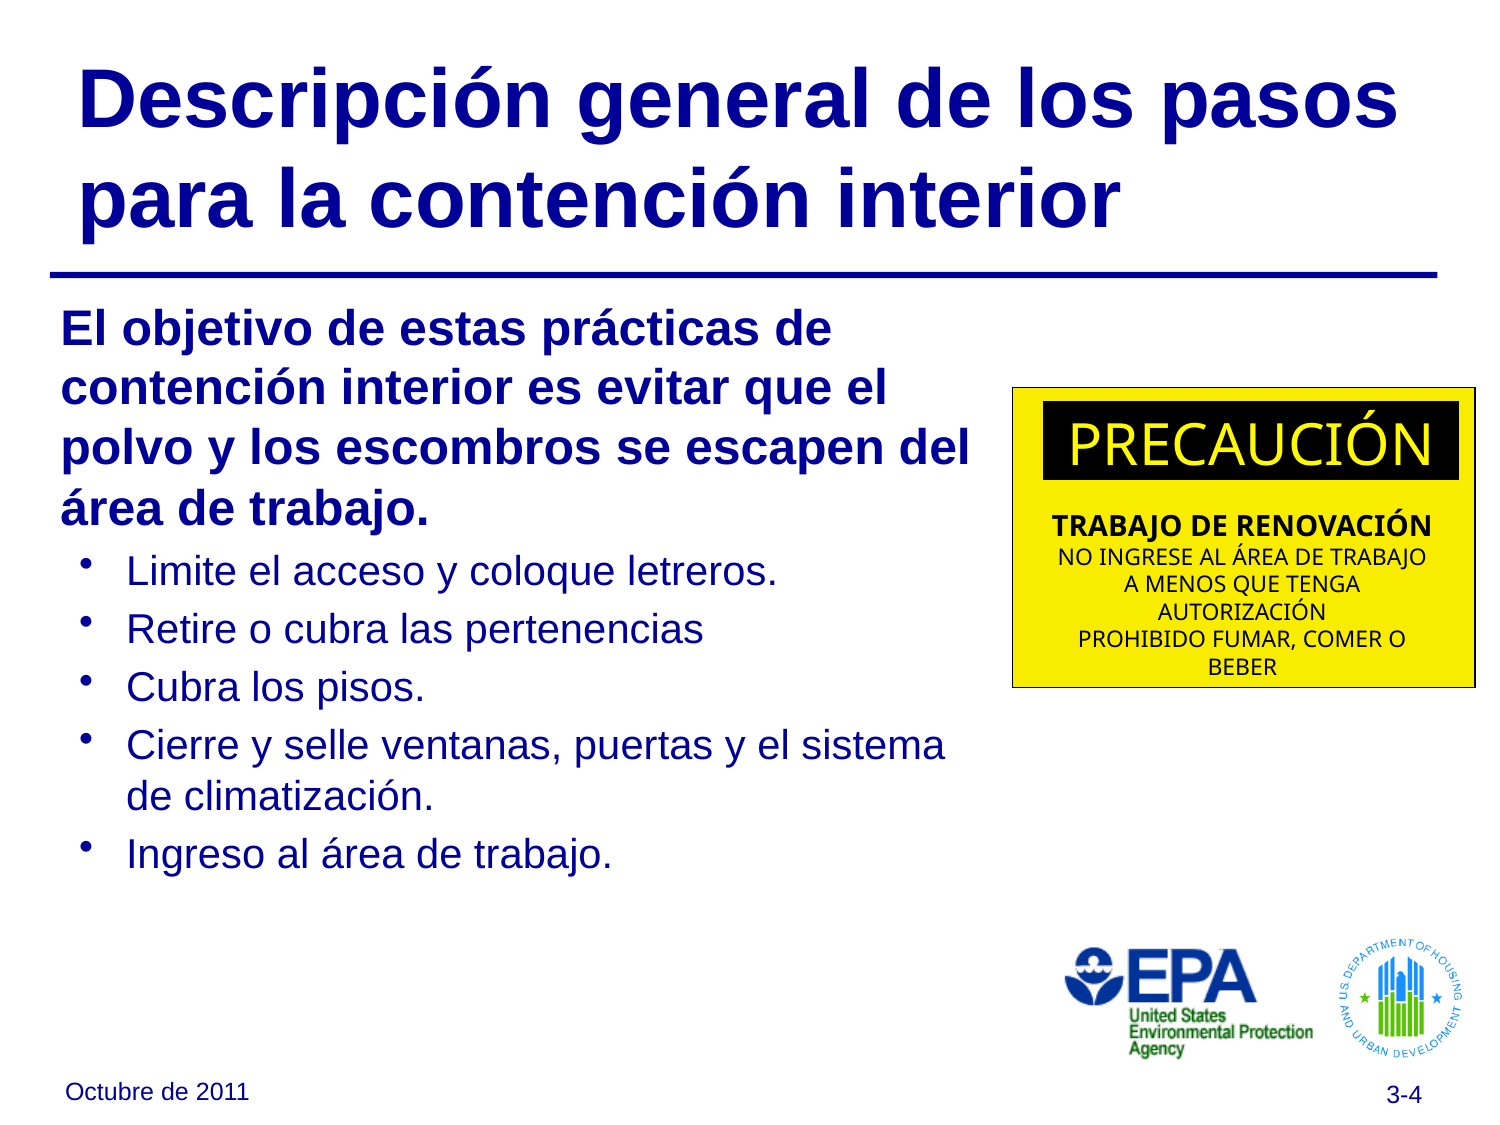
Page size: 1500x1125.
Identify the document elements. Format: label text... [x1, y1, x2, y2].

slide_number Octubre de 2011 [49, 1049, 363, 1125]
slide_number 3-4 [1124, 1049, 1438, 1125]
list El objetivo de estas prácticas de contención interior es evitar que el polvo y los escombros se escapen del área de trabajo. Limite el acceso y coloque letreros. Retire o cubra las pertenencias Cubra los pisos. Cierre y selle ventanas, puertas y el sistema de climatización. Ingreso al área de trabajo. [35, 287, 1034, 1026]
picture [1337, 937, 1463, 1059]
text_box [1012, 387, 1476, 688]
title Descripción general de los pasos para la contención interior [61, 61, 1438, 226]
picture [1062, 943, 1319, 1064]
